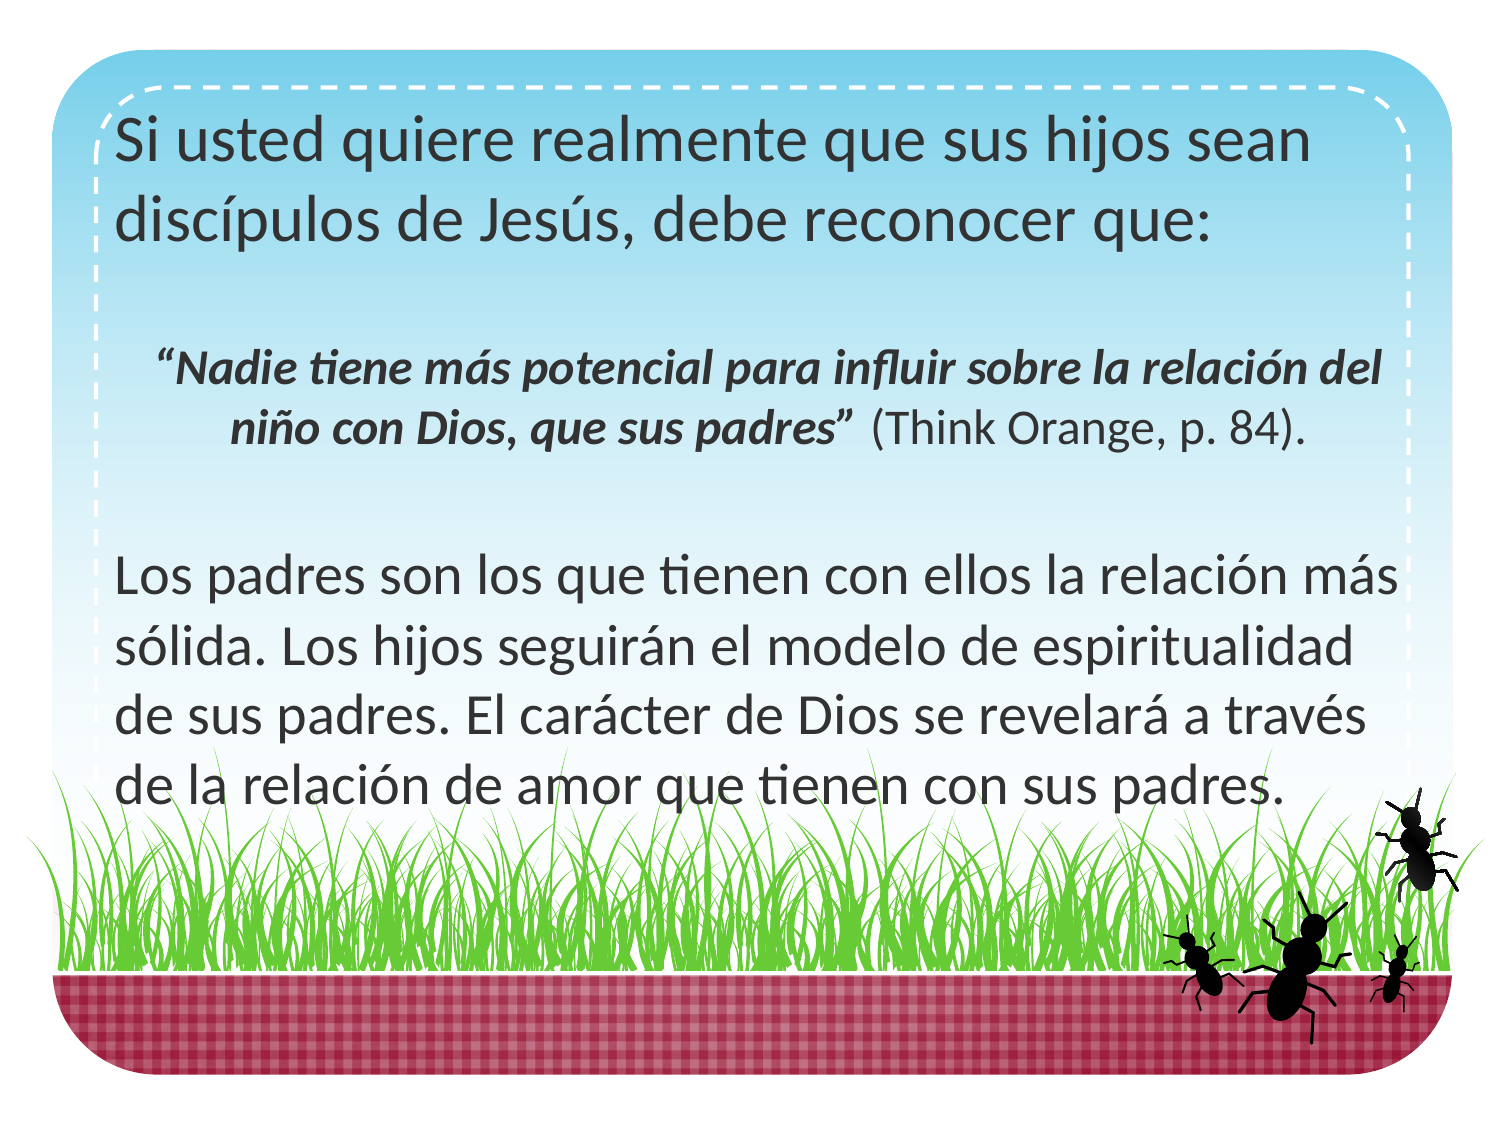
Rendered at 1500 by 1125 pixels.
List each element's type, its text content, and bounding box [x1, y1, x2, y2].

list Si usted quiere realmente que sus hijos sean discípulos de Jesús, debe reconocer que: “Nadie tiene más potencial para influir sobre la relación del niño con Dios, que sus padres” (Think Orange, p. 84). Los padres son los que tienen con ellos la relación más sólida. Los hijos seguirán el modelo de espiritualidad de sus padres. El carácter de Dios se revelará a través de la relación de amor que tienen con sus padres. [99, 87, 1438, 1063]
